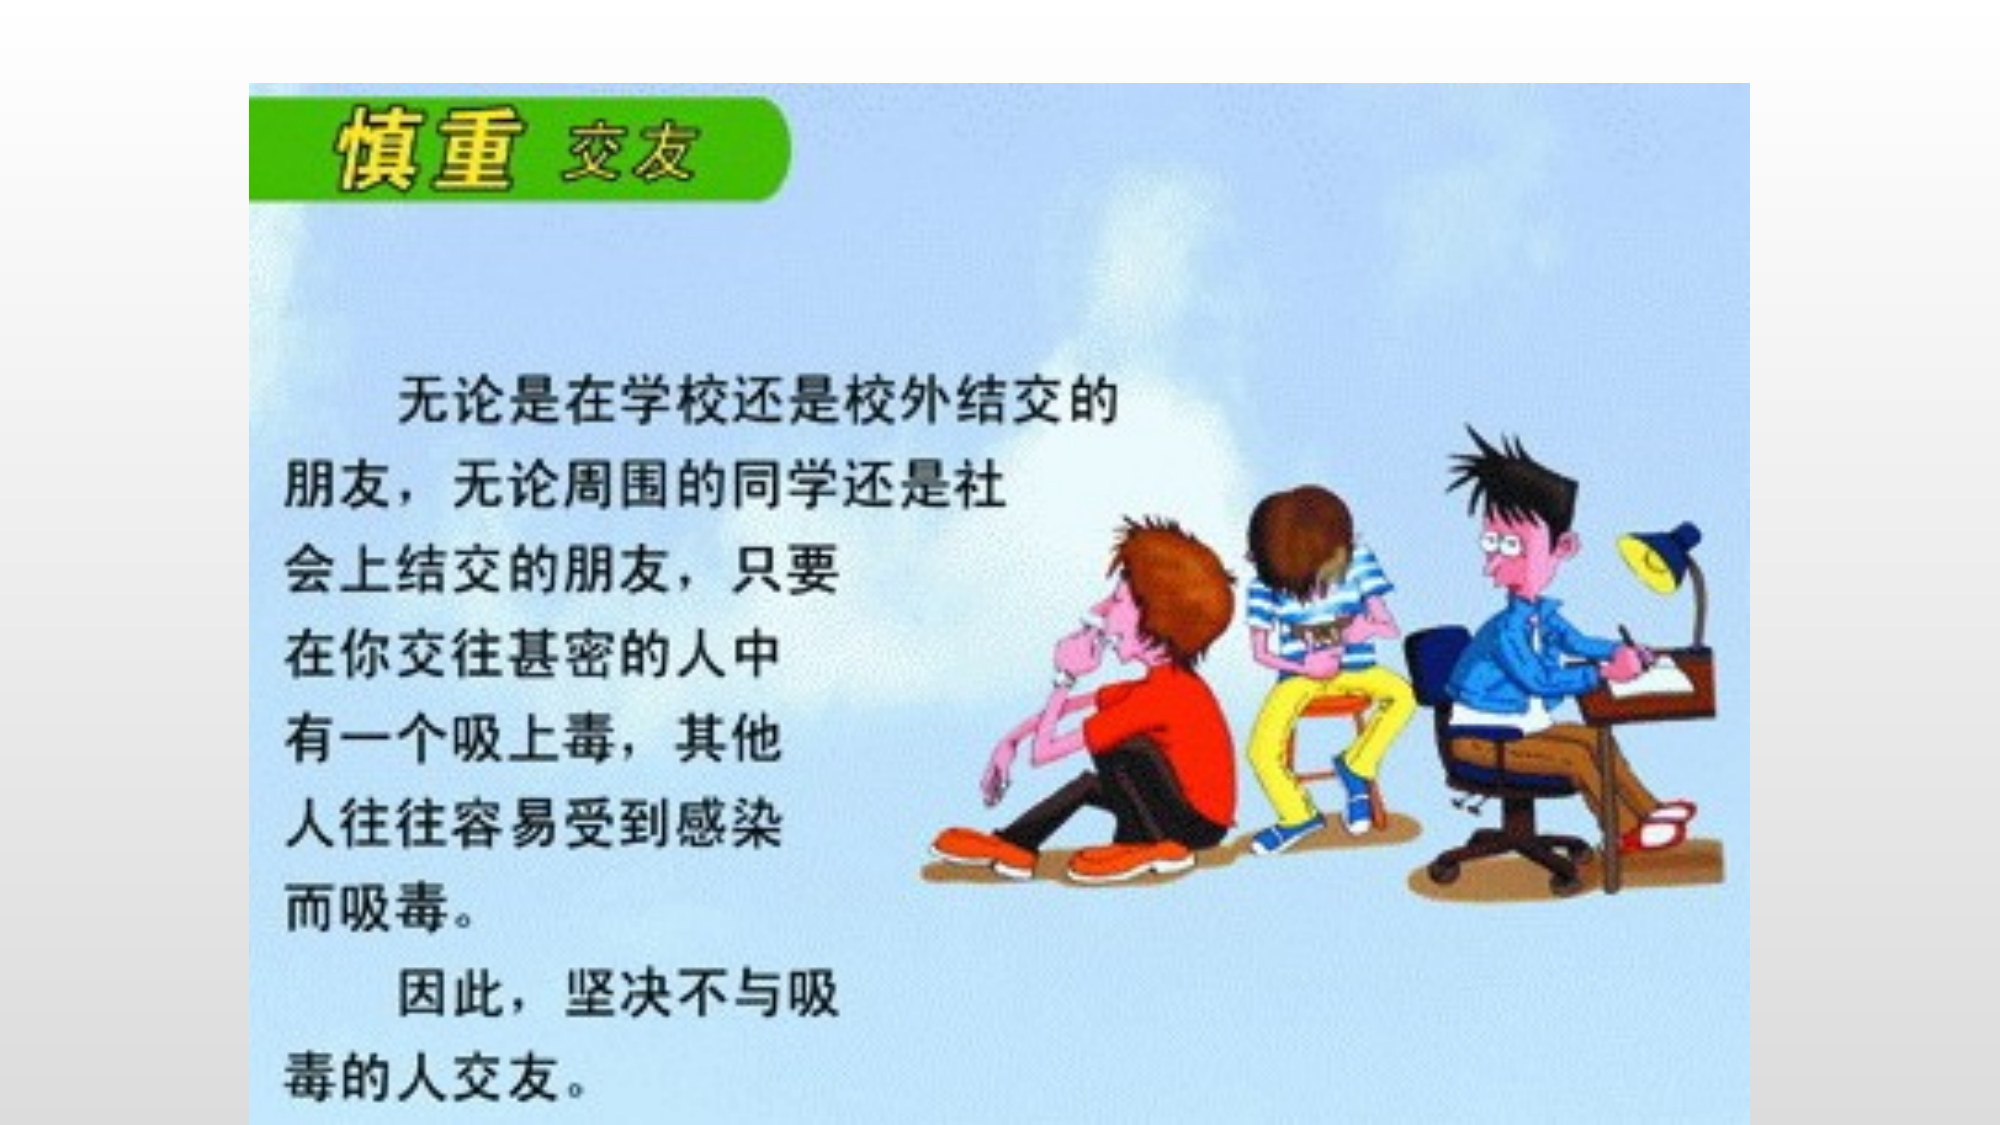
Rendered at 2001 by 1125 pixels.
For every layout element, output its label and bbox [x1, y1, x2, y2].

list [249, 83, 1750, 1125]
